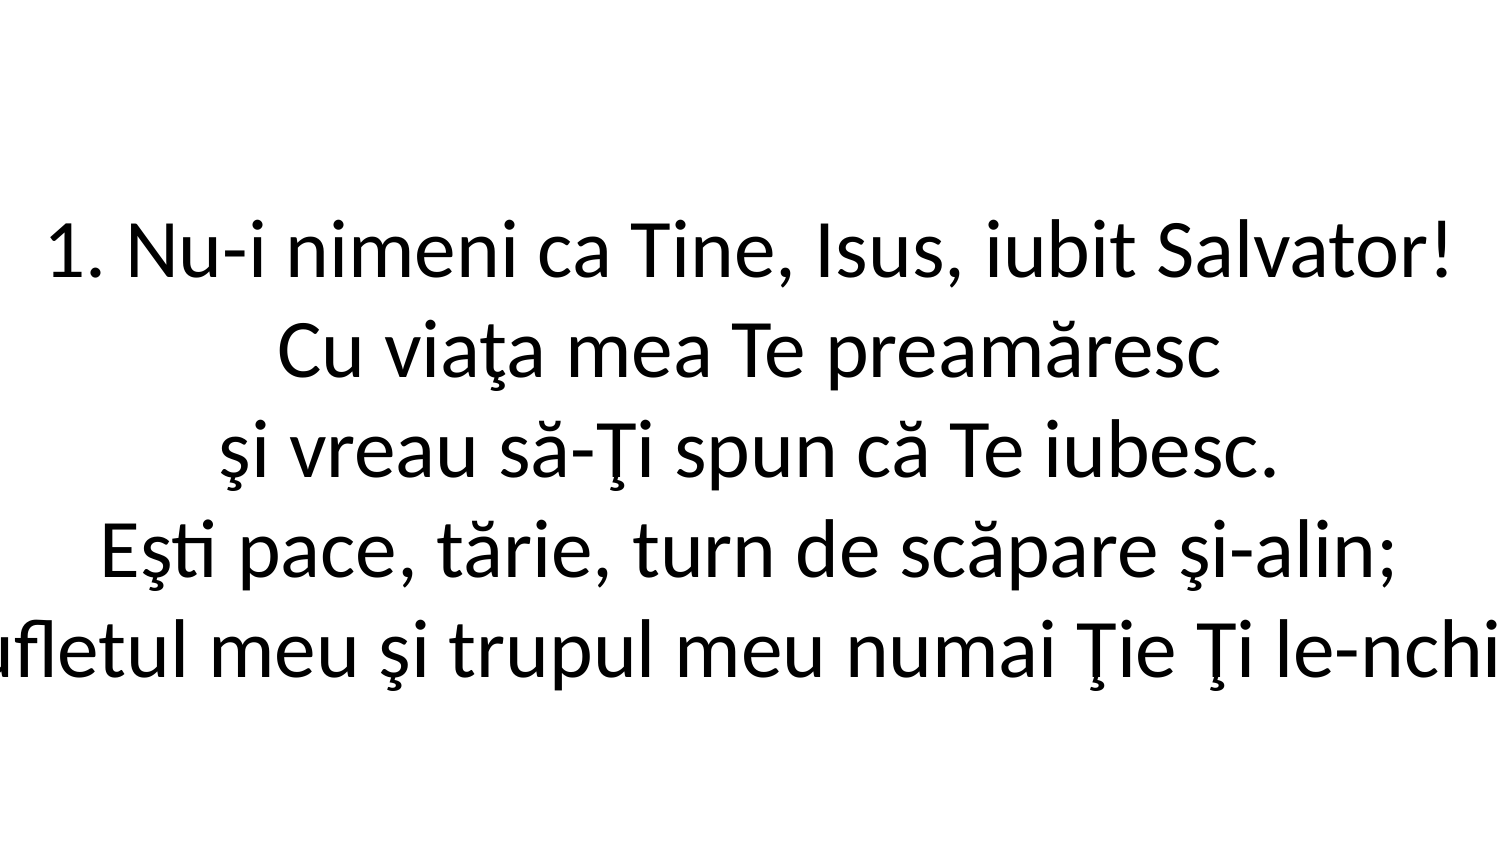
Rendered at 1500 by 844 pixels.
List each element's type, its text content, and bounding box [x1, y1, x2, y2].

text_box 1. Nu-i nimeni ca Tine, Isus, iubit Salvator! Cu viaţa mea Te preamăresc şi vreau să-Ţi spun că Te iubesc. Eşti pace, tărie, turn de scăpare şi-alin; Sufletul meu şi trupul meu numai Ţie Ţi le-nchin. [0, 142, 1500, 702]
